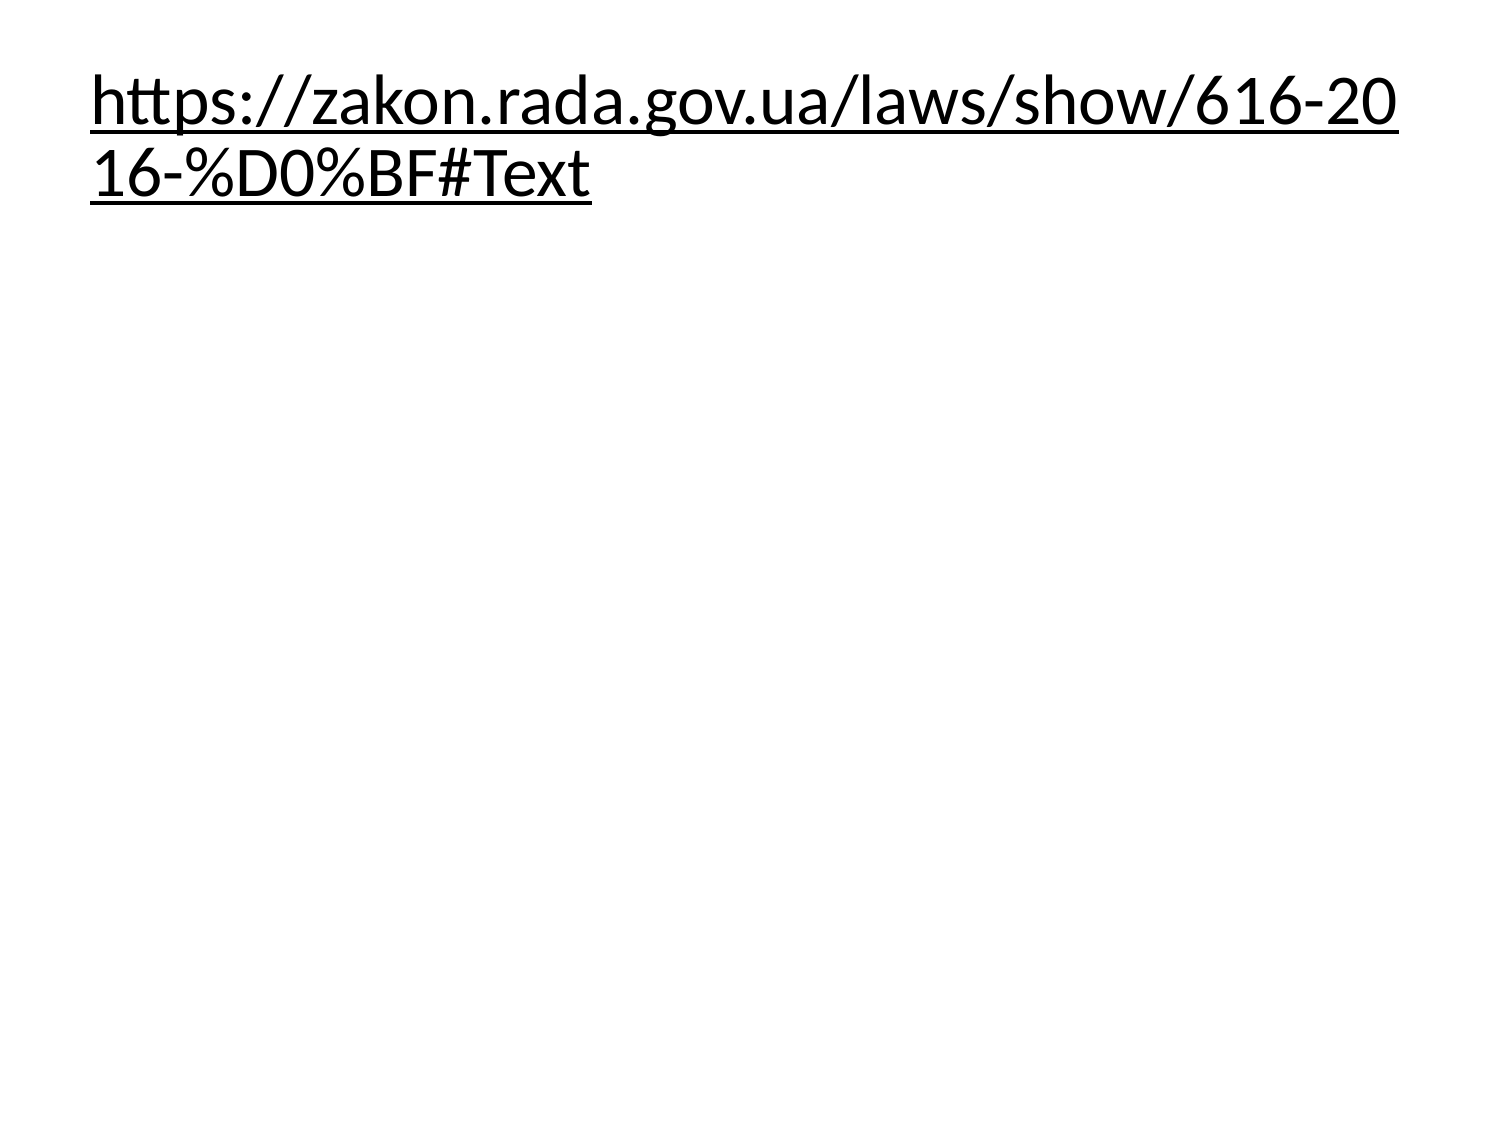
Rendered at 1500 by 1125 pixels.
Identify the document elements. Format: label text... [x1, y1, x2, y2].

title https://zakon.rada.gov.ua/laws/show/616-2016-%D0%BF#Text [75, 45, 1425, 233]
